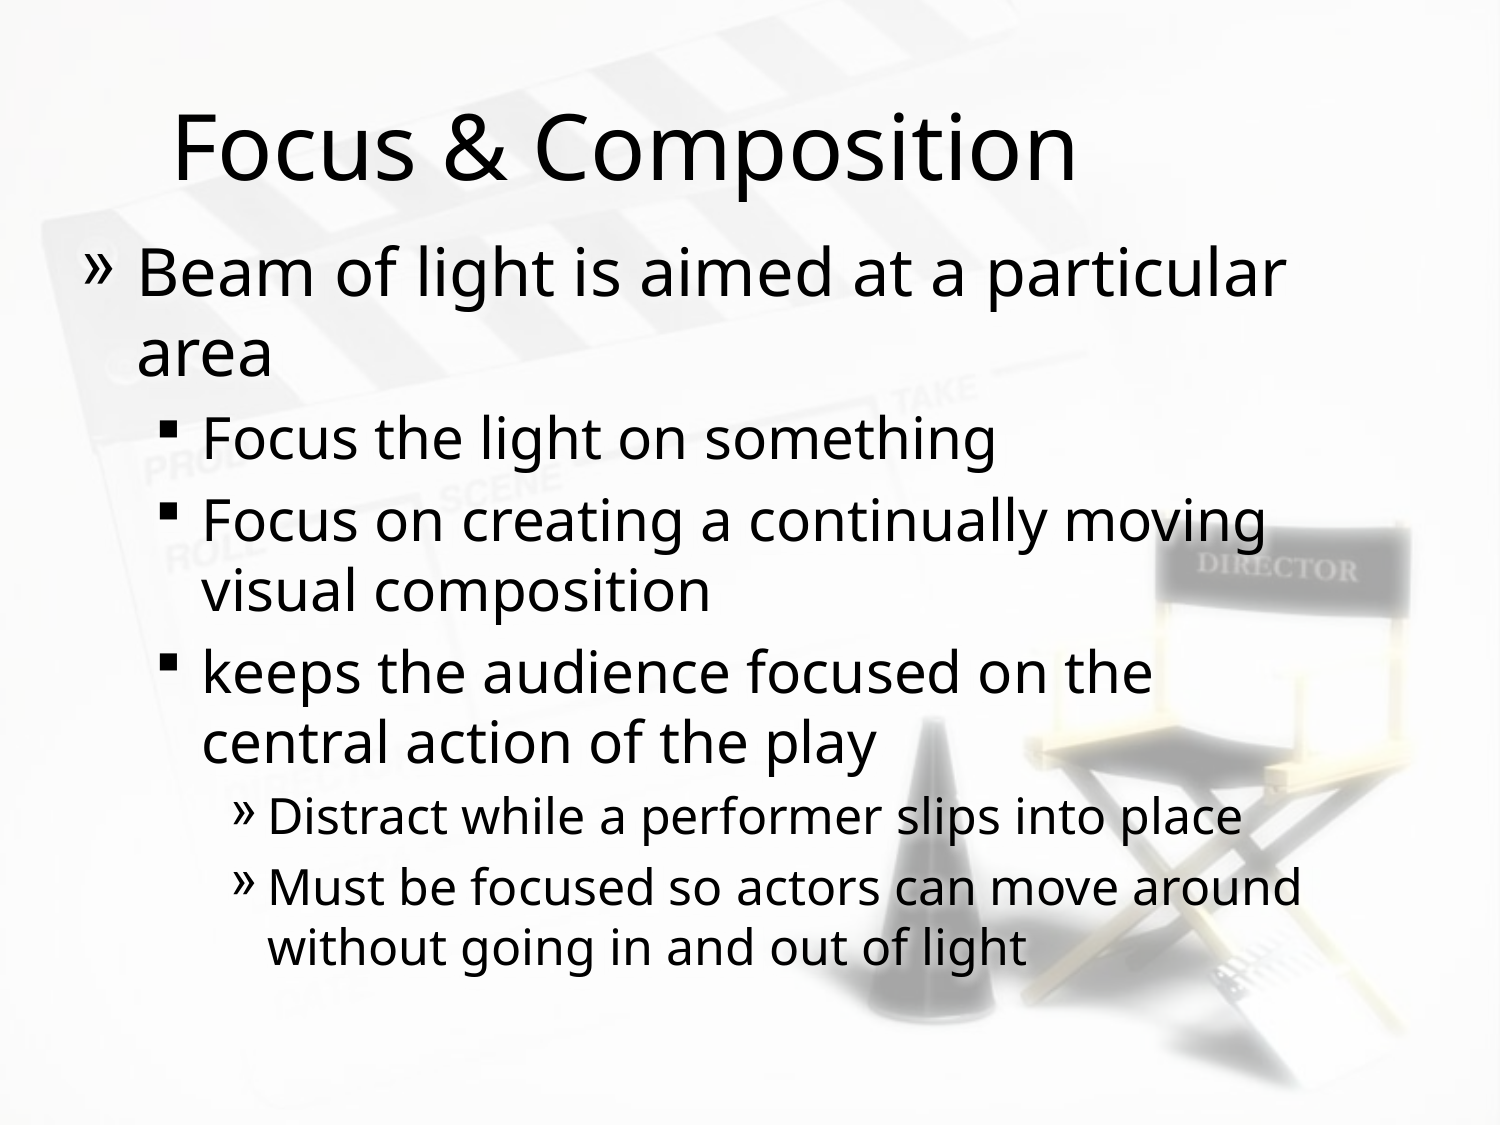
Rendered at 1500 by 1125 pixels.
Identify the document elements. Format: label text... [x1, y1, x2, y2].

title Focus & Composition [0, 49, 1276, 238]
list Beam of light is aimed at a particular area Focus the light on something Focus on creating a continually moving visual composition keeps the audience focused on the central action of the play Distract while a performer slips into place Must be focused so actors can move around without going in and out of light [64, 222, 1341, 936]
